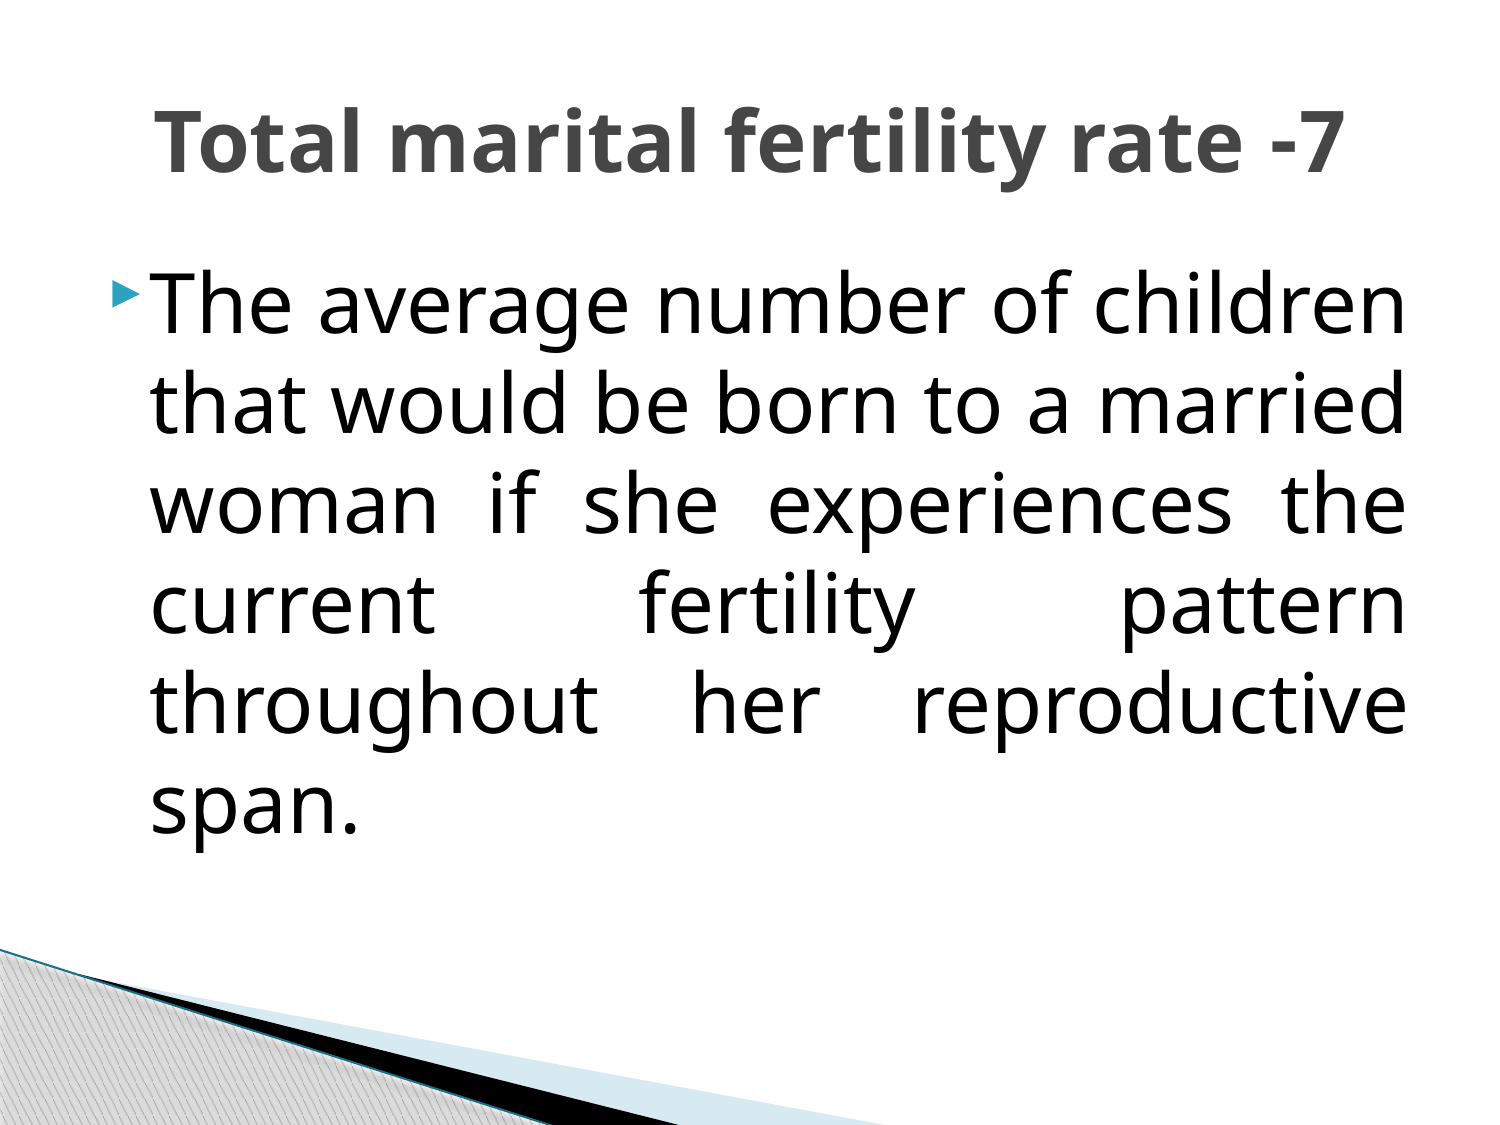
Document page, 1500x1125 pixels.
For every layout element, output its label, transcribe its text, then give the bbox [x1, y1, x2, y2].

list The average number of children that would be born to a married woman if she experiences the current fertility pattern throughout her reproductive span. [75, 243, 1425, 986]
title 7- Total marital fertility rate [75, 45, 1425, 233]
